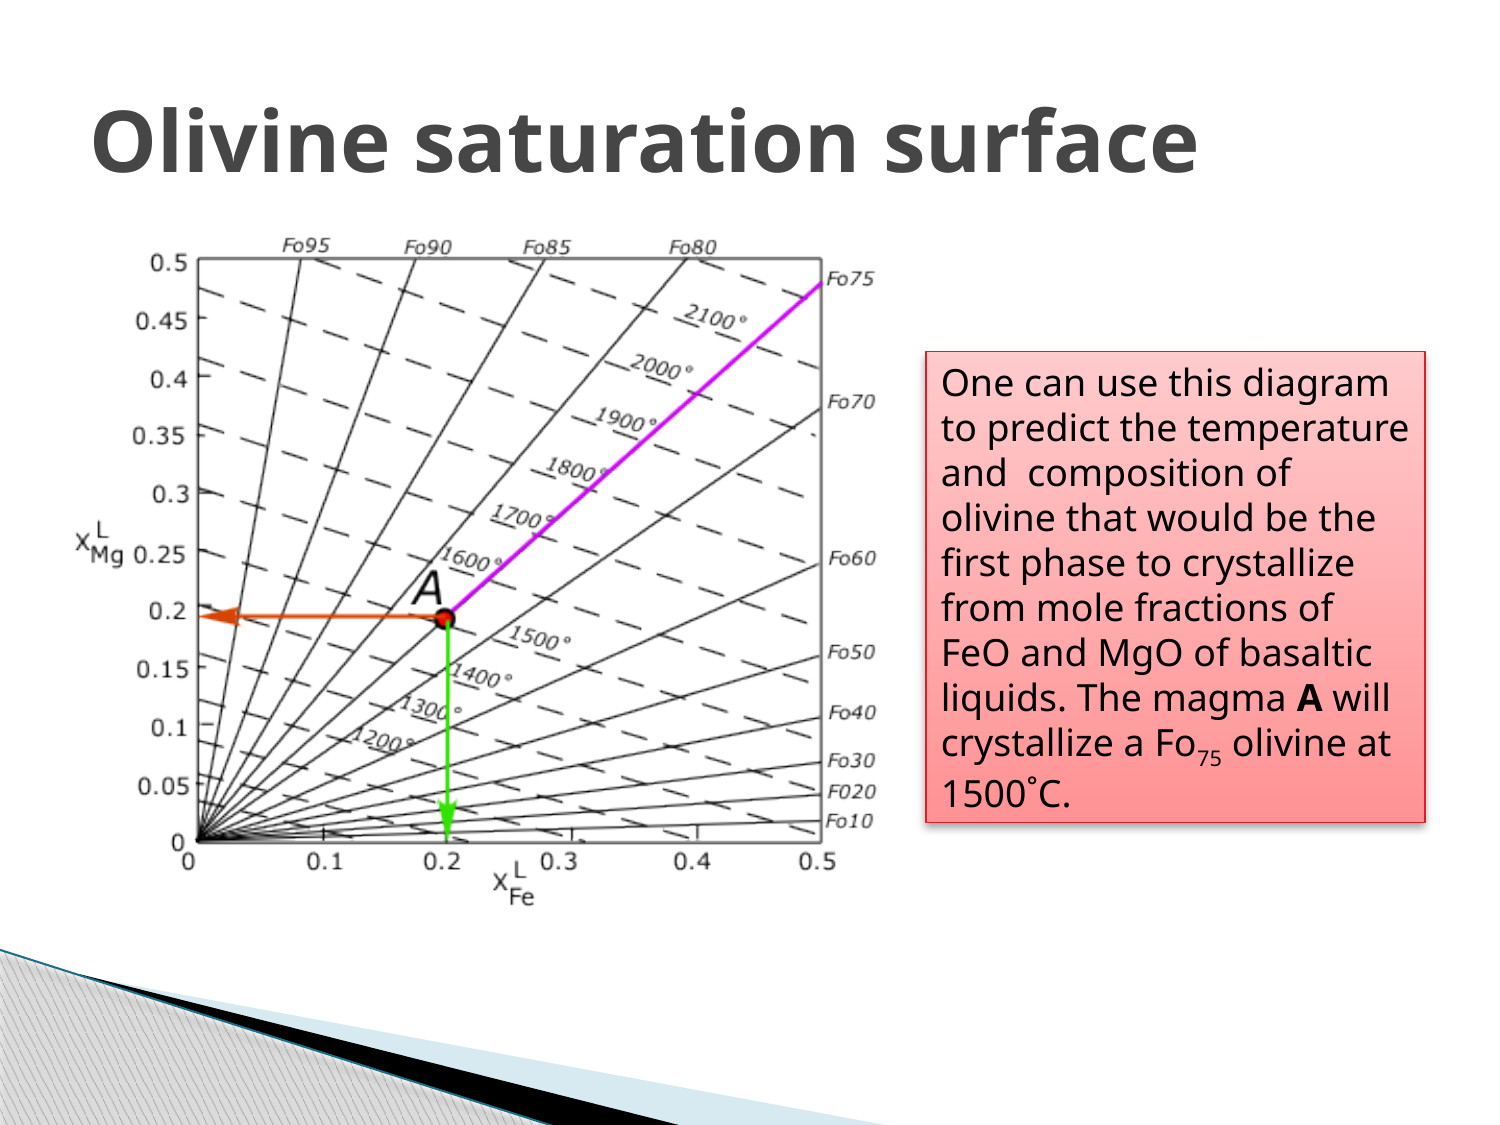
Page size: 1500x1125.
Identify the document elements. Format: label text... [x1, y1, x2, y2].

text_box One can use this diagram to predict the temperature and composition of olivine that would be the first phase to crystallize from mole fractions of FeO and MgO of basaltic liquids. The magma A will crystallize a Fo75 olivine at 1500˚C. [925, 351, 1426, 823]
title Olivine saturation surface [75, 45, 1425, 233]
picture [74, 232, 882, 912]
